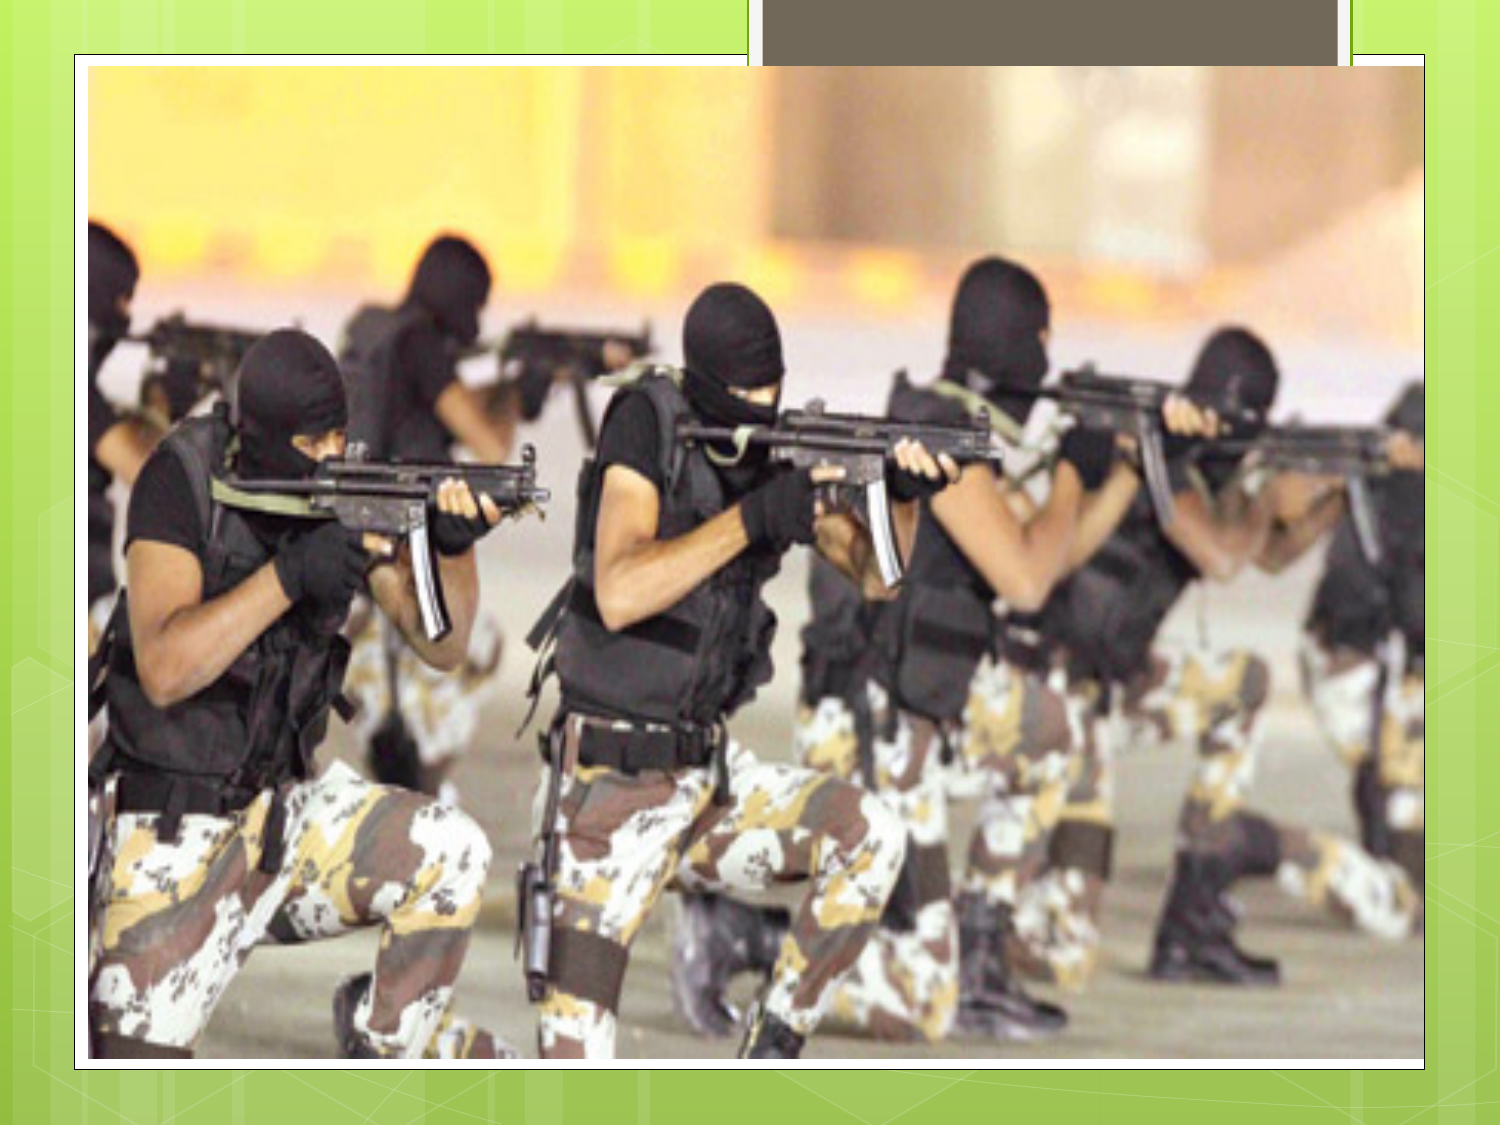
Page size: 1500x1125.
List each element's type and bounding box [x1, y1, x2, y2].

picture [88, 66, 1424, 1059]
